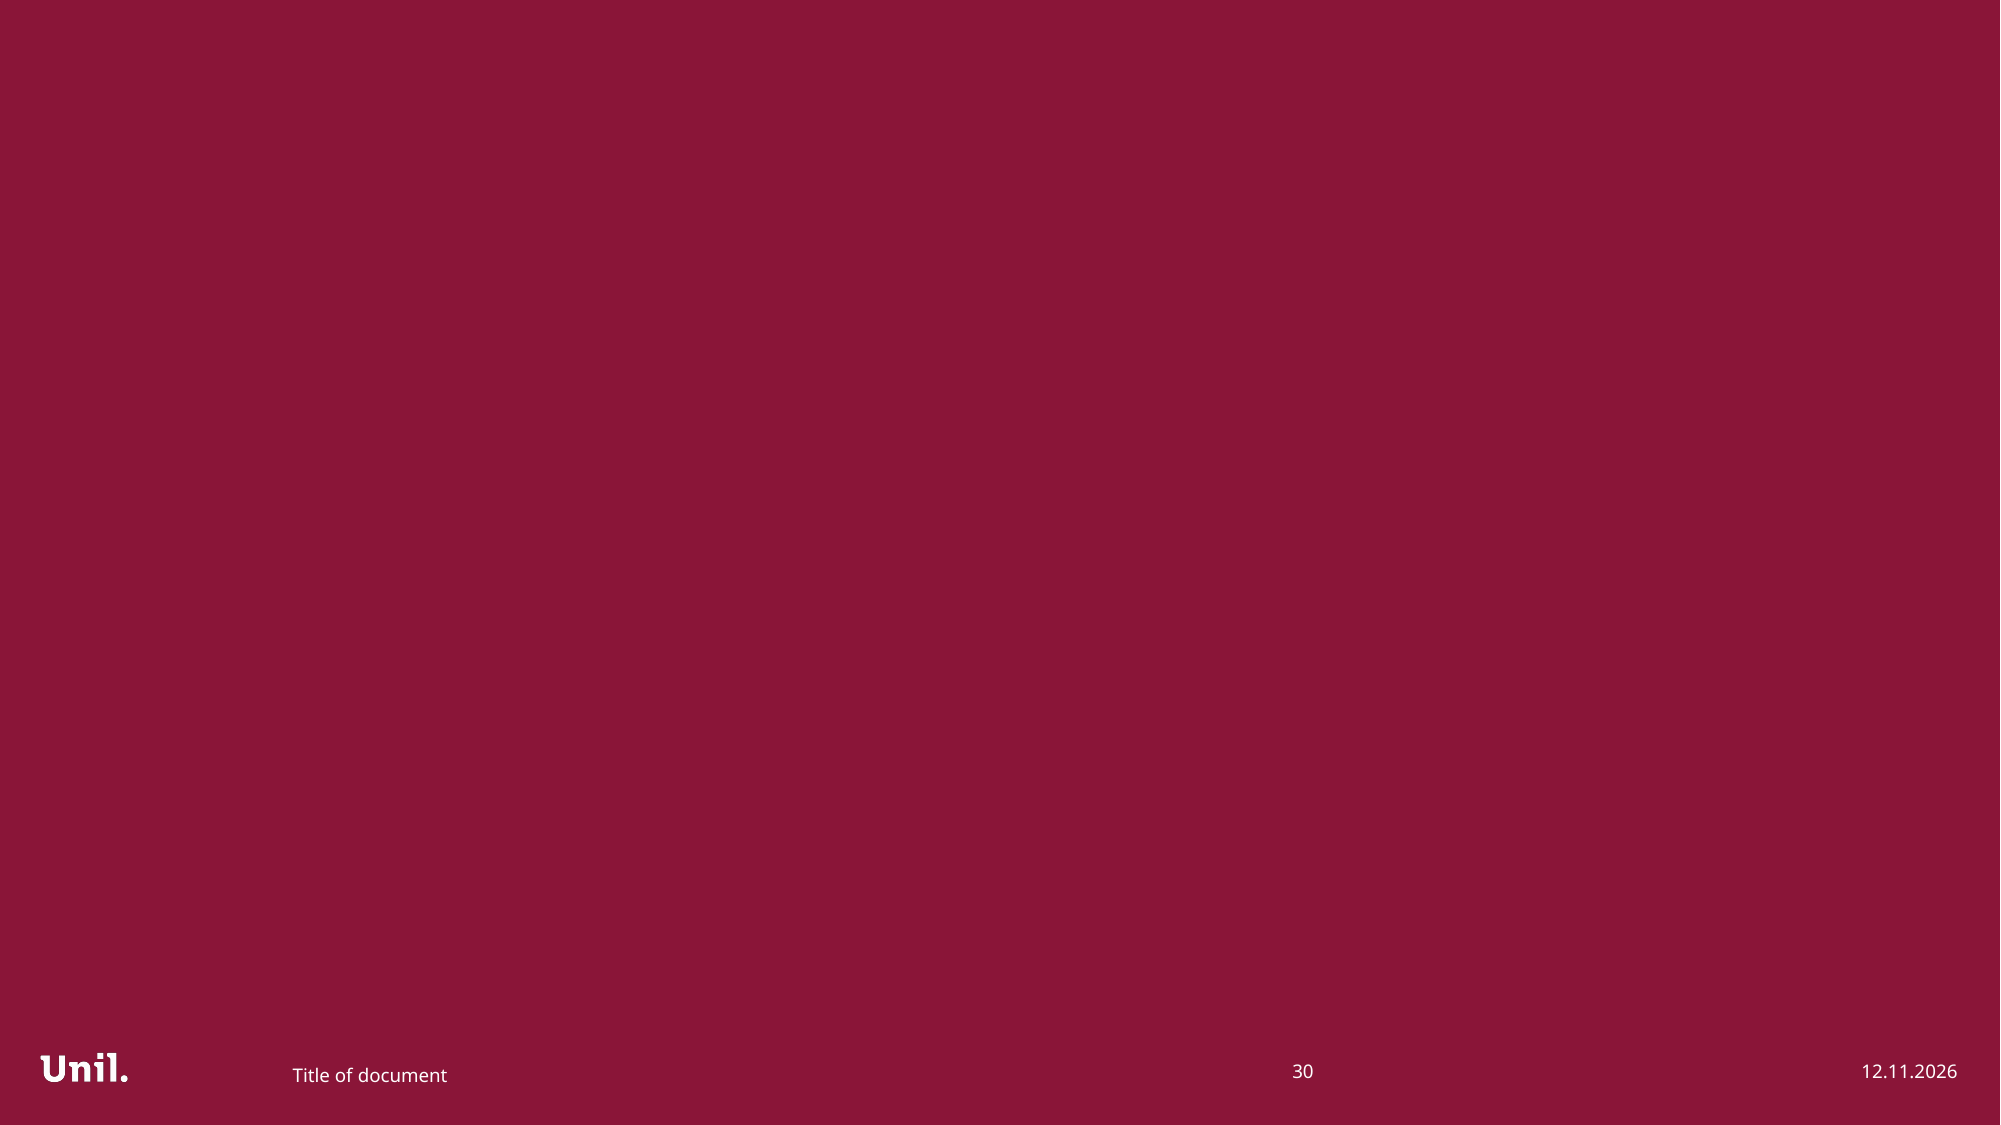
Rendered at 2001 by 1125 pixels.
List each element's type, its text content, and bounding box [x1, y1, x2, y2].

slide_number 30 [1250, 1037, 1355, 1086]
footer Title of document [292, 1011, 1048, 1087]
picture [27, 1042, 141, 1095]
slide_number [1789, 1026, 1958, 1086]
